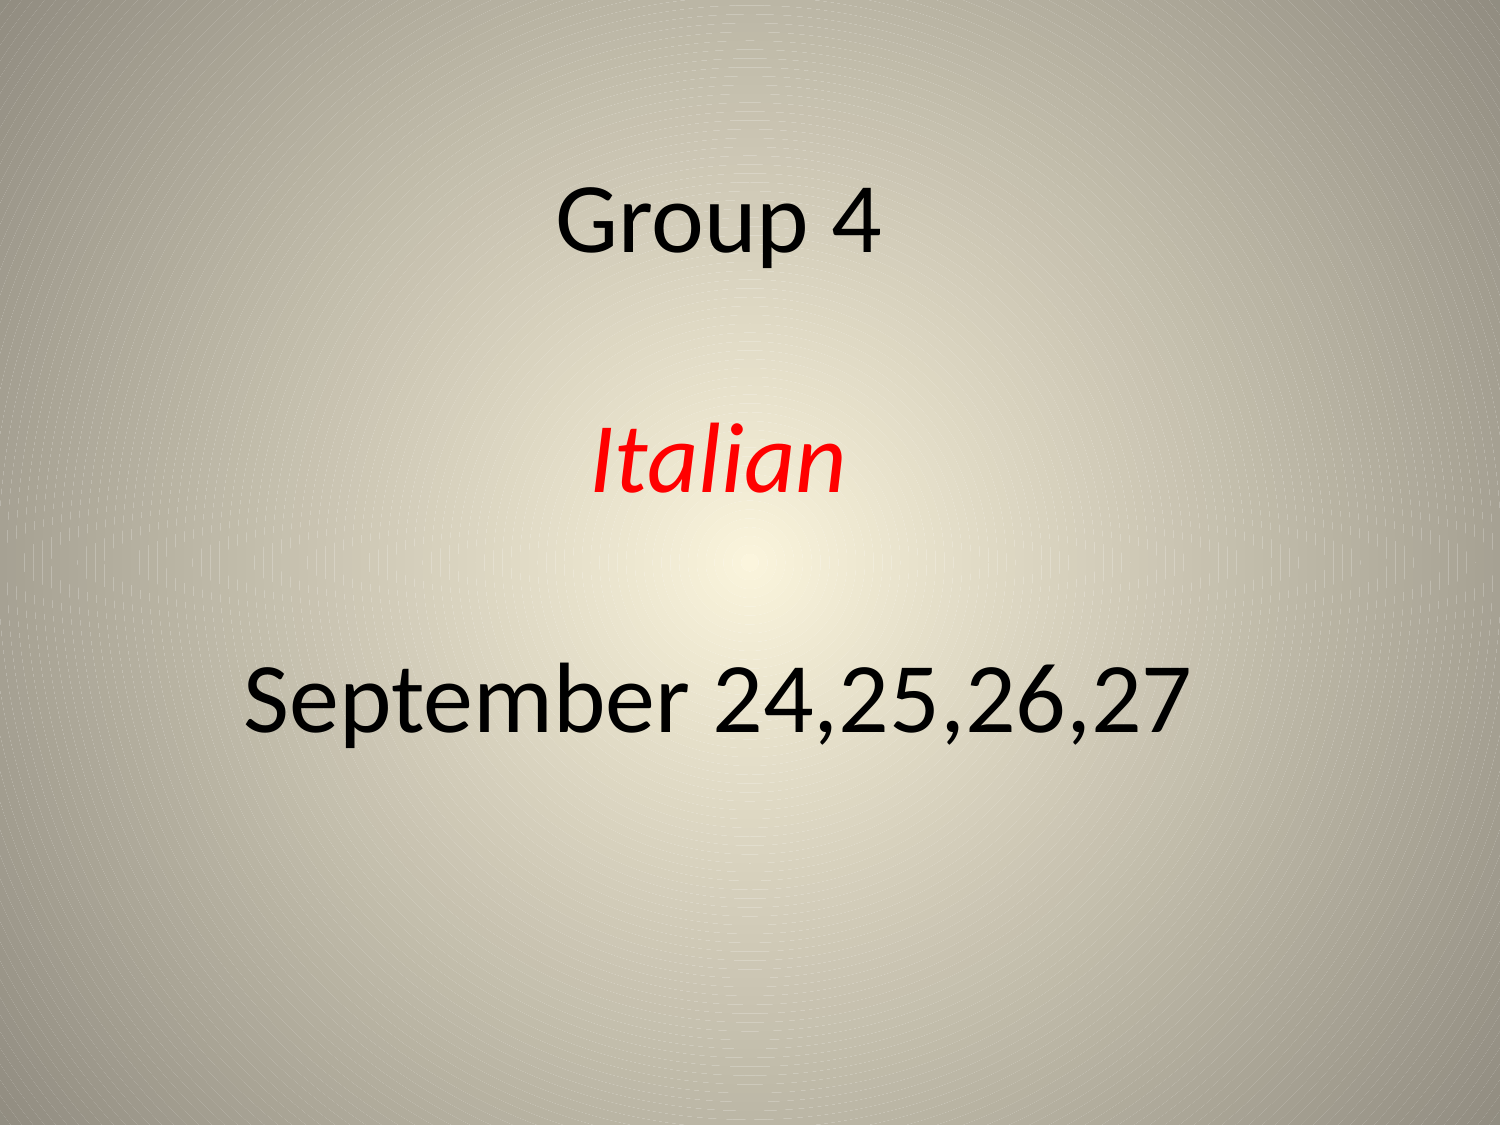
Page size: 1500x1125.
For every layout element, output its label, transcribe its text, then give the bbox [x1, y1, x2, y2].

text_box Group 4 Italian September 24,25,26,27 [0, 0, 1438, 1125]
